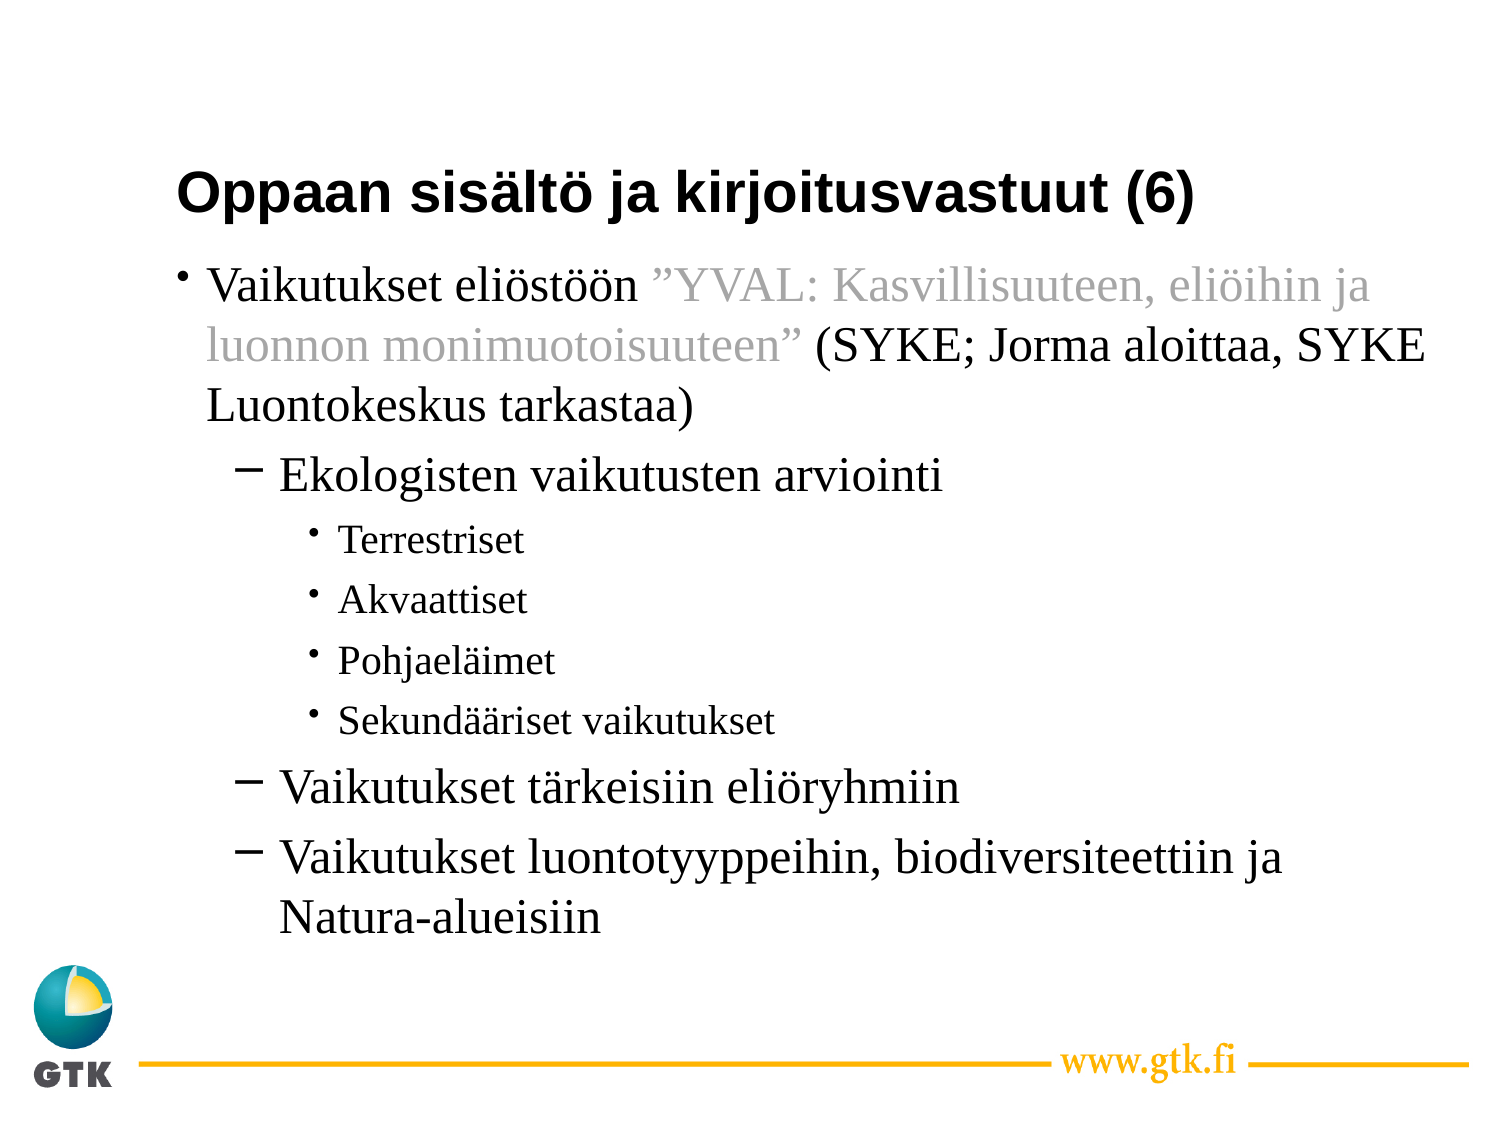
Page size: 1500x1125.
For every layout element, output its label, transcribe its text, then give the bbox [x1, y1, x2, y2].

title Oppaan sisältö ja kirjoitusvastuut (6) [161, 31, 1448, 232]
list Vaikutukset eliöstöön ”YVAL: Kasvillisuuteen, eliöihin ja luonnon monimuotoisuuteen” (SYKE; Jorma aloittaa, SYKE Luontokeskus tarkastaa) Ekologisten vaikutusten arviointi Terrestriset Akvaattiset Pohjaeläimet Sekundääriset vaikutukset Vaikutukset tärkeisiin eliöryhmiin Vaikutukset luontotyyppeihin, biodiversiteettiin ja Natura-alueisiin [161, 243, 1448, 1000]
picture [131, 1032, 1478, 1092]
picture [28, 952, 118, 1094]
